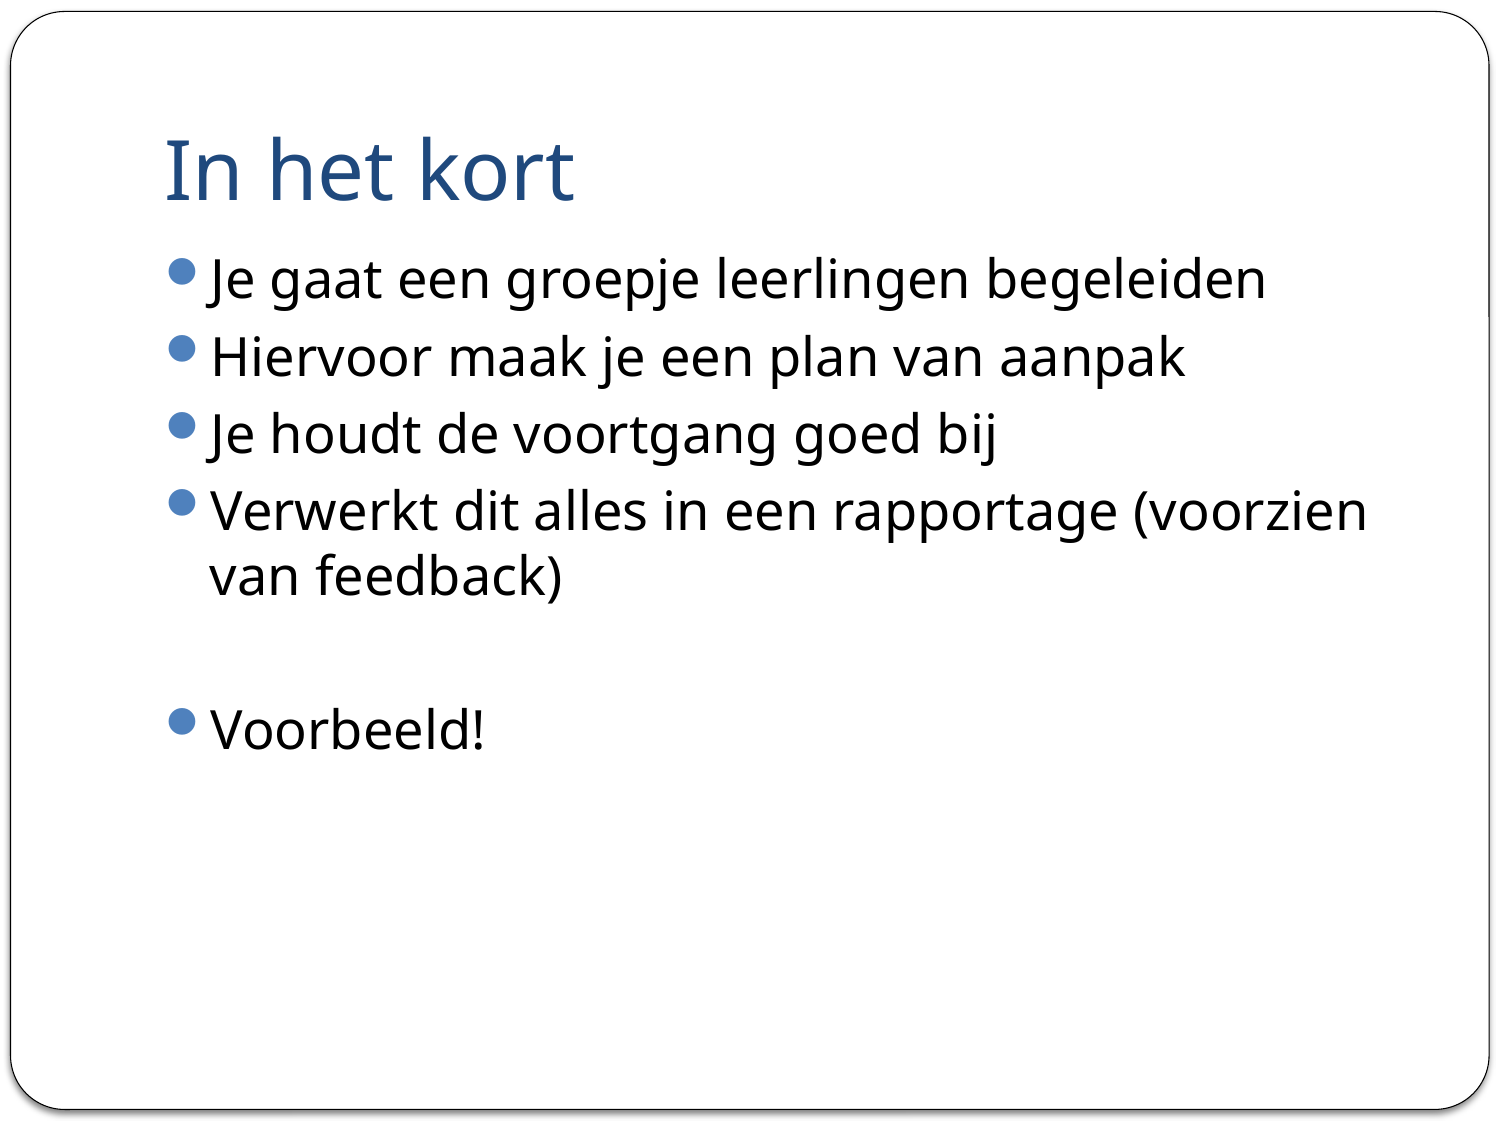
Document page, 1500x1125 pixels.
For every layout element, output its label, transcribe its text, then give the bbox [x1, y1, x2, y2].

list Je gaat een groepje leerlingen begeleiden Hiervoor maak je een plan van aanpak Je houdt de voortgang goed bij Verwerkt dit alles in een rapportage (voorzien van feedback) Voorbeeld! [150, 237, 1425, 988]
title In het kort [150, 45, 1425, 233]
